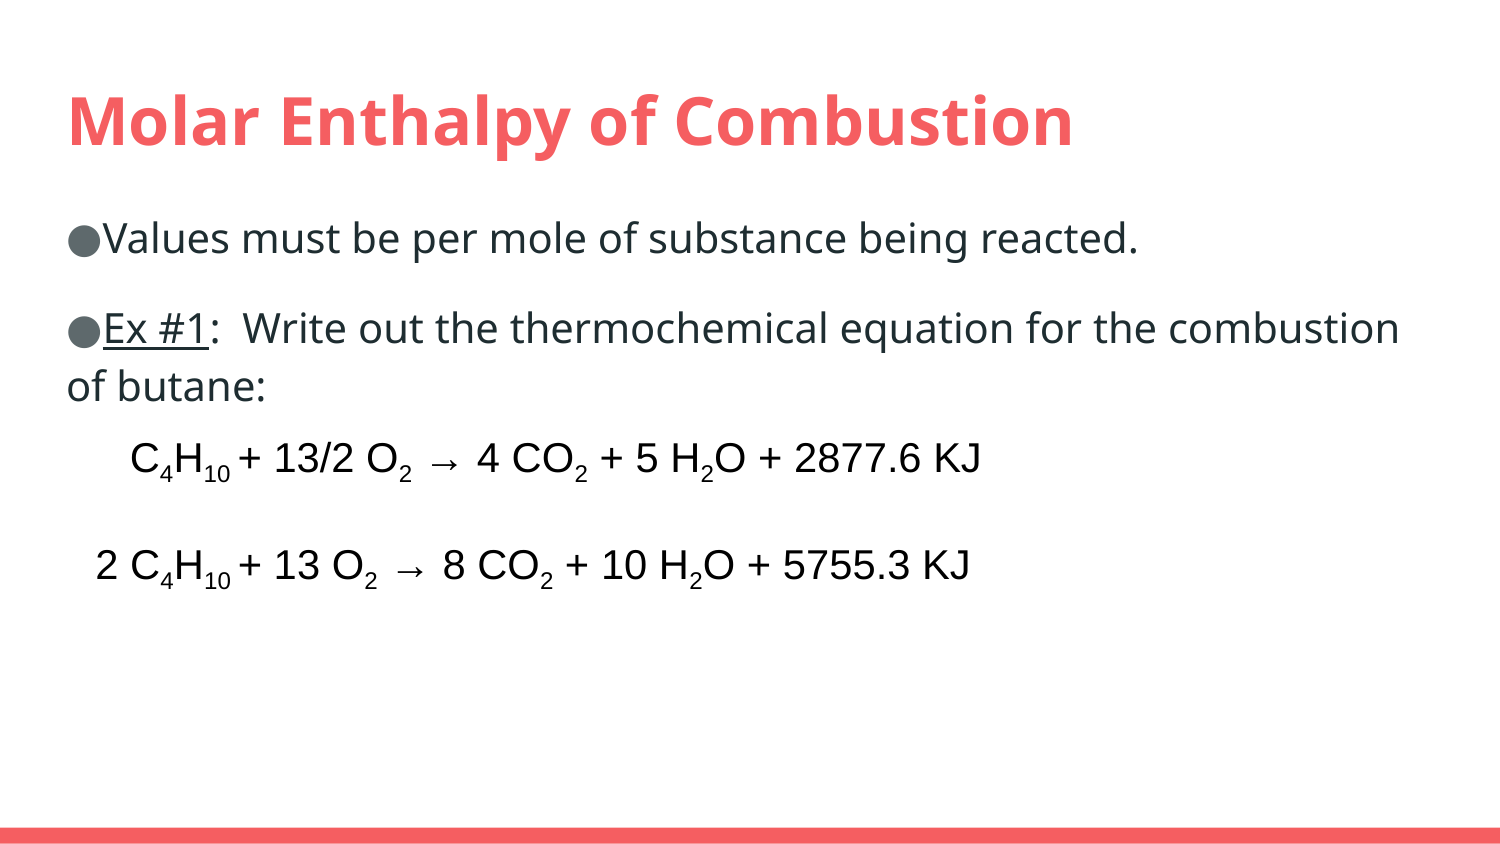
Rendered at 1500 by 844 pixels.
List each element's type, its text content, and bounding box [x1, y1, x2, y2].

text_box C4H10 + 13/2 O2 → 4 CO2 + 5 H2O + 2877.6 KJ 2 C4H10 + 13 O2 → 8 CO2 + 10 H2O + 5755.3 KJ [80, 423, 1313, 742]
title Molar Enthalpy of Combustion [51, 64, 1449, 167]
list Values must be per mole of substance being reacted. Ex #1: Write out the thermochemical equation for the combustion of butane: [51, 189, 1449, 750]
